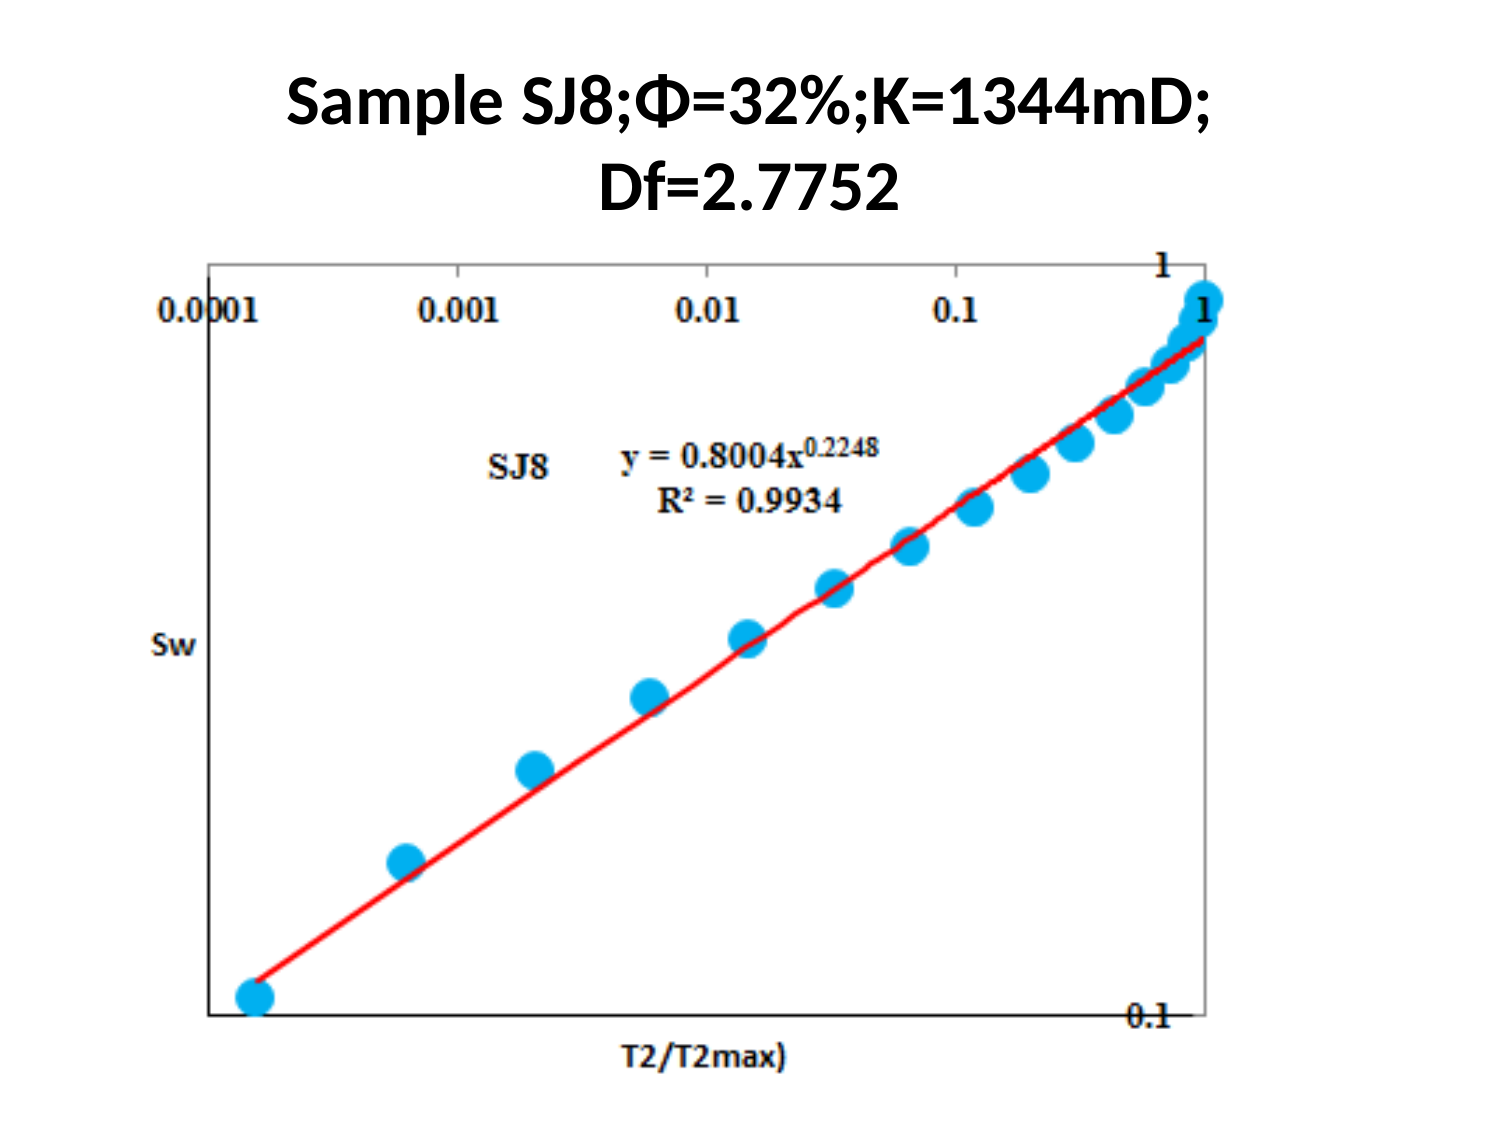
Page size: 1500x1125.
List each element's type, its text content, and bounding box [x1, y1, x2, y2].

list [99, 225, 1256, 1113]
title Sample SJ8;Φ=32%;K=1344mD; Df=2.7752 [75, 45, 1425, 233]
